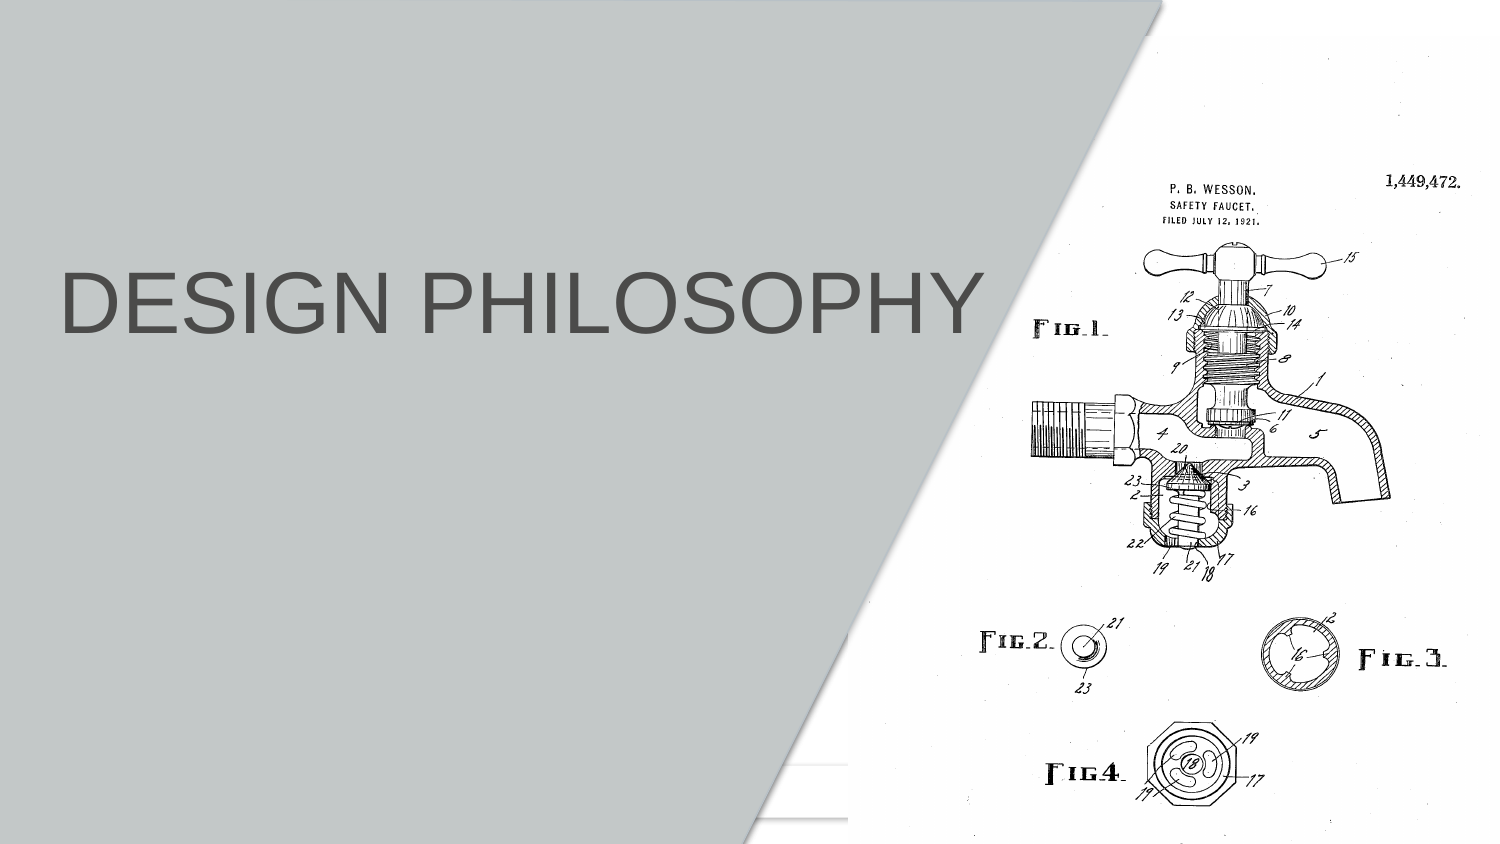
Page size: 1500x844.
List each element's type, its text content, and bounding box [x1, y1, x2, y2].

picture [847, 35, 1500, 844]
text_box [0, 0, 1163, 844]
text_box Design Philosophy [58, 263, 842, 429]
